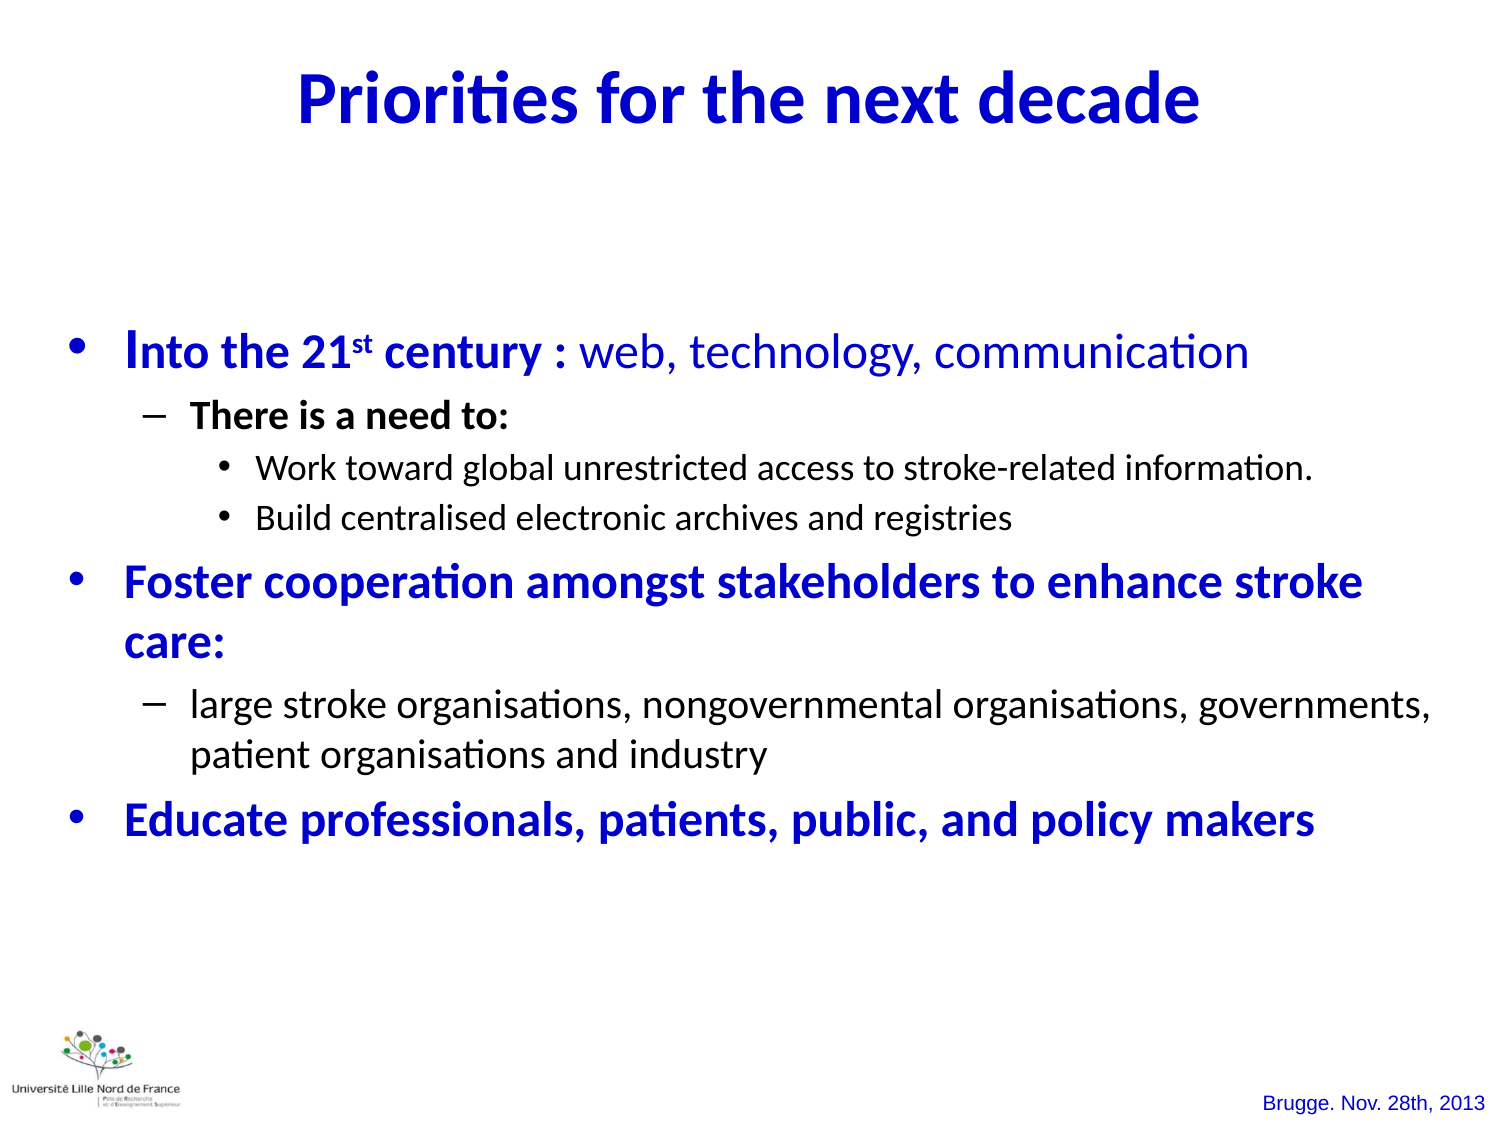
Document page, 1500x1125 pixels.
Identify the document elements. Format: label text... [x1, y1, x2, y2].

text_box Priorities for the next decade [183, 0, 1317, 188]
text_box Into the 21st century : web, technology, communication There is a need to: Work toward global unrestricted access to stroke-related information. Build centralised electronic archives and registries Foster cooperation amongst stakeholders to enhance stroke care: large stroke organisations, nongovernmental organisations, governments, patient organisations and industry Educate professionals, patients, public, and policy makers [53, 302, 1459, 953]
picture [11, 1011, 183, 1123]
